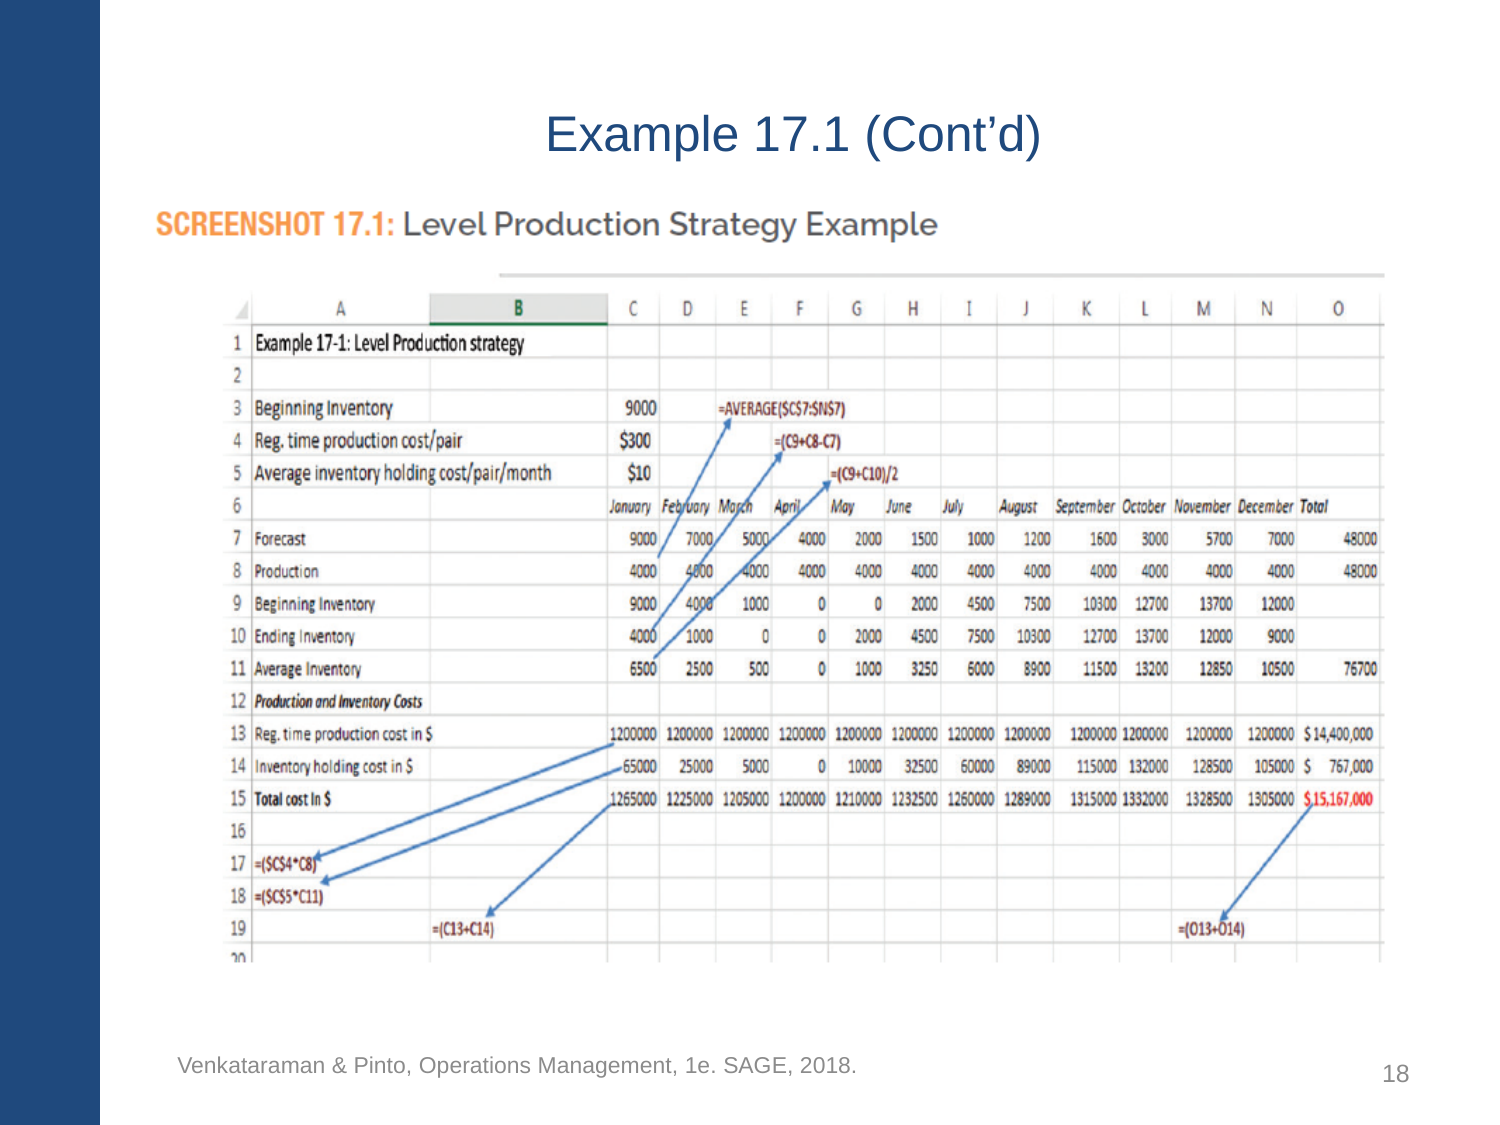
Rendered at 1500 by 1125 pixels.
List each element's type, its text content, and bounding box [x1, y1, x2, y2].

title Example 17.1 (Cont’d) [162, 37, 1425, 191]
picture [149, 192, 1441, 1010]
footer Venkataraman & Pinto, Operations Management, 1e. SAGE, 2018. [162, 1042, 1313, 1103]
slide_number 18 [1350, 1042, 1425, 1103]
